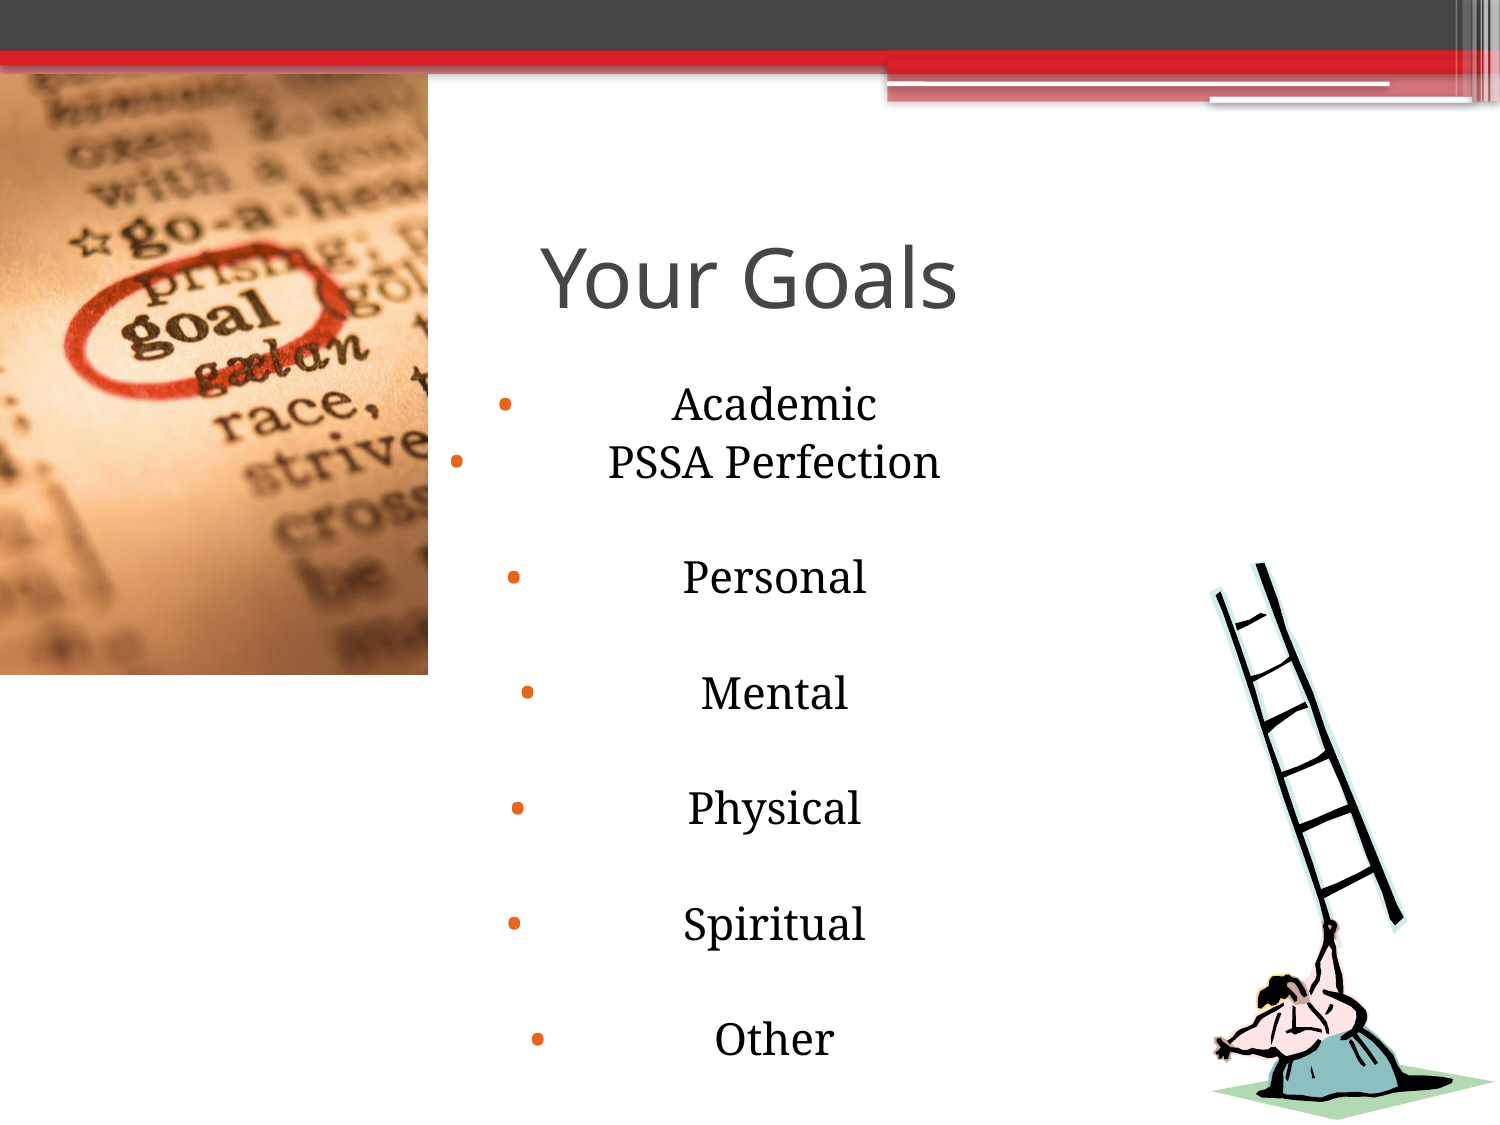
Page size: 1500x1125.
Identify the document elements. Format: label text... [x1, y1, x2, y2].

picture [1208, 555, 1500, 1125]
title Your Goals [434, 187, 1425, 363]
picture [0, 74, 429, 676]
list Academic PSSA Perfection Personal Mental Physical Spiritual Other [75, 368, 1425, 1079]
